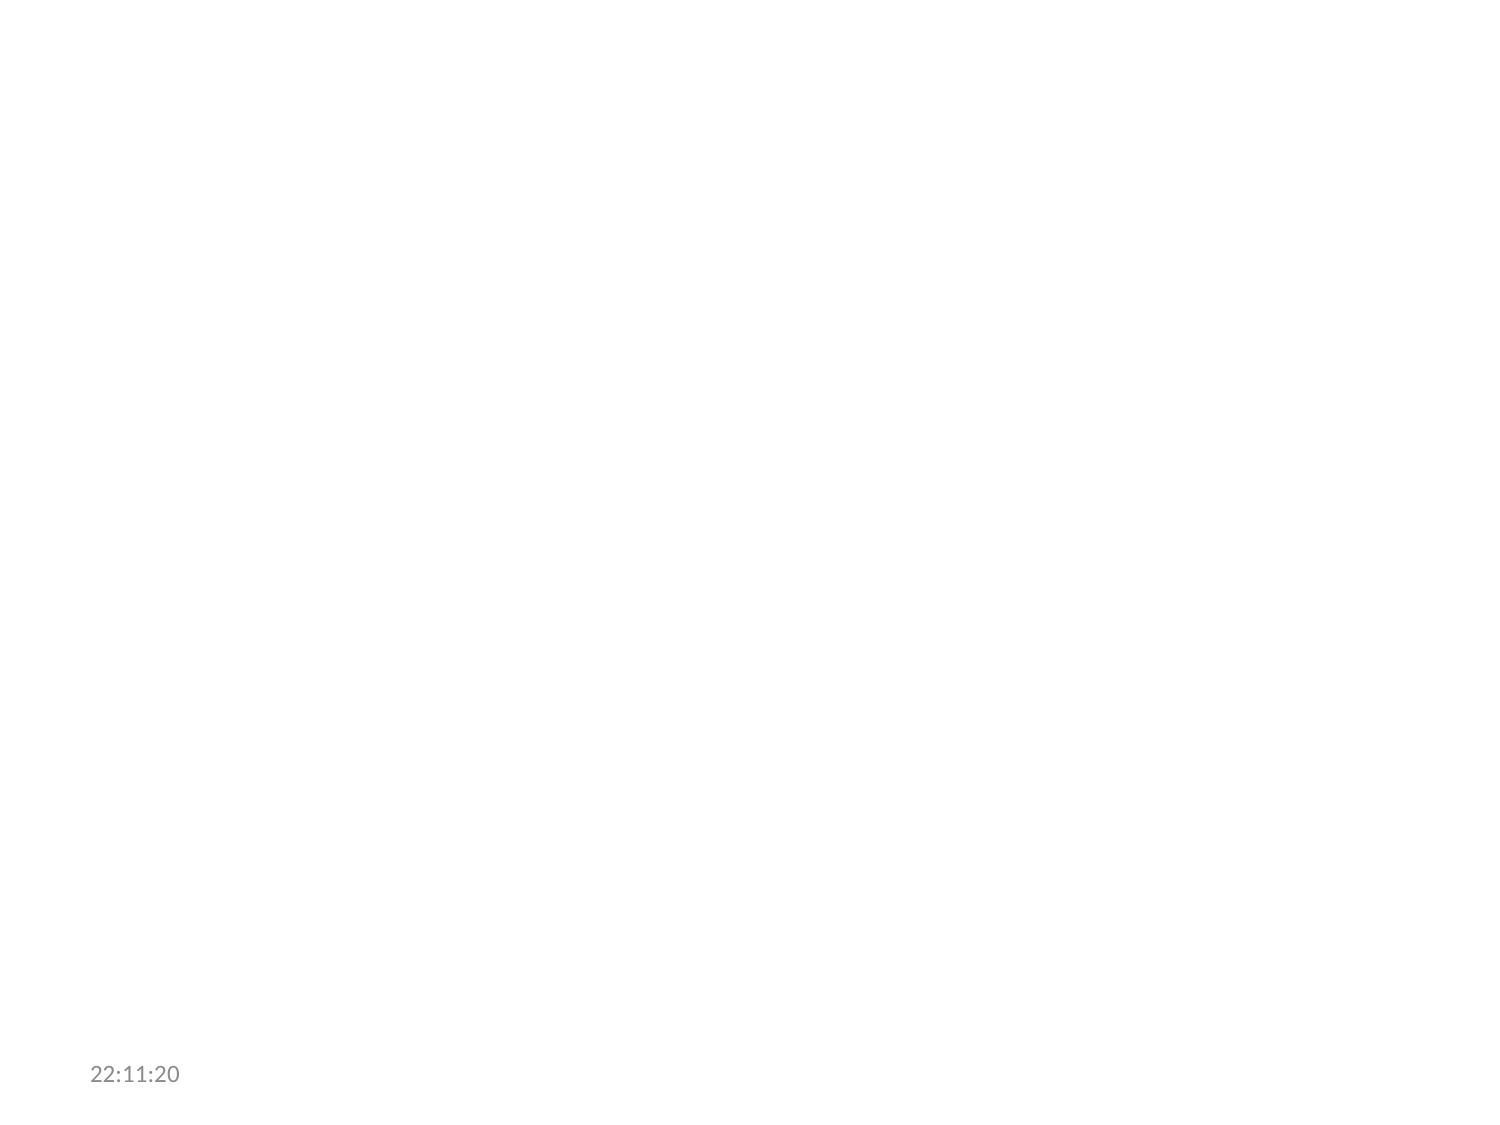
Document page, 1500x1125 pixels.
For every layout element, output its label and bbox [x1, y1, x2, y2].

slide_number [75, 1042, 425, 1103]
